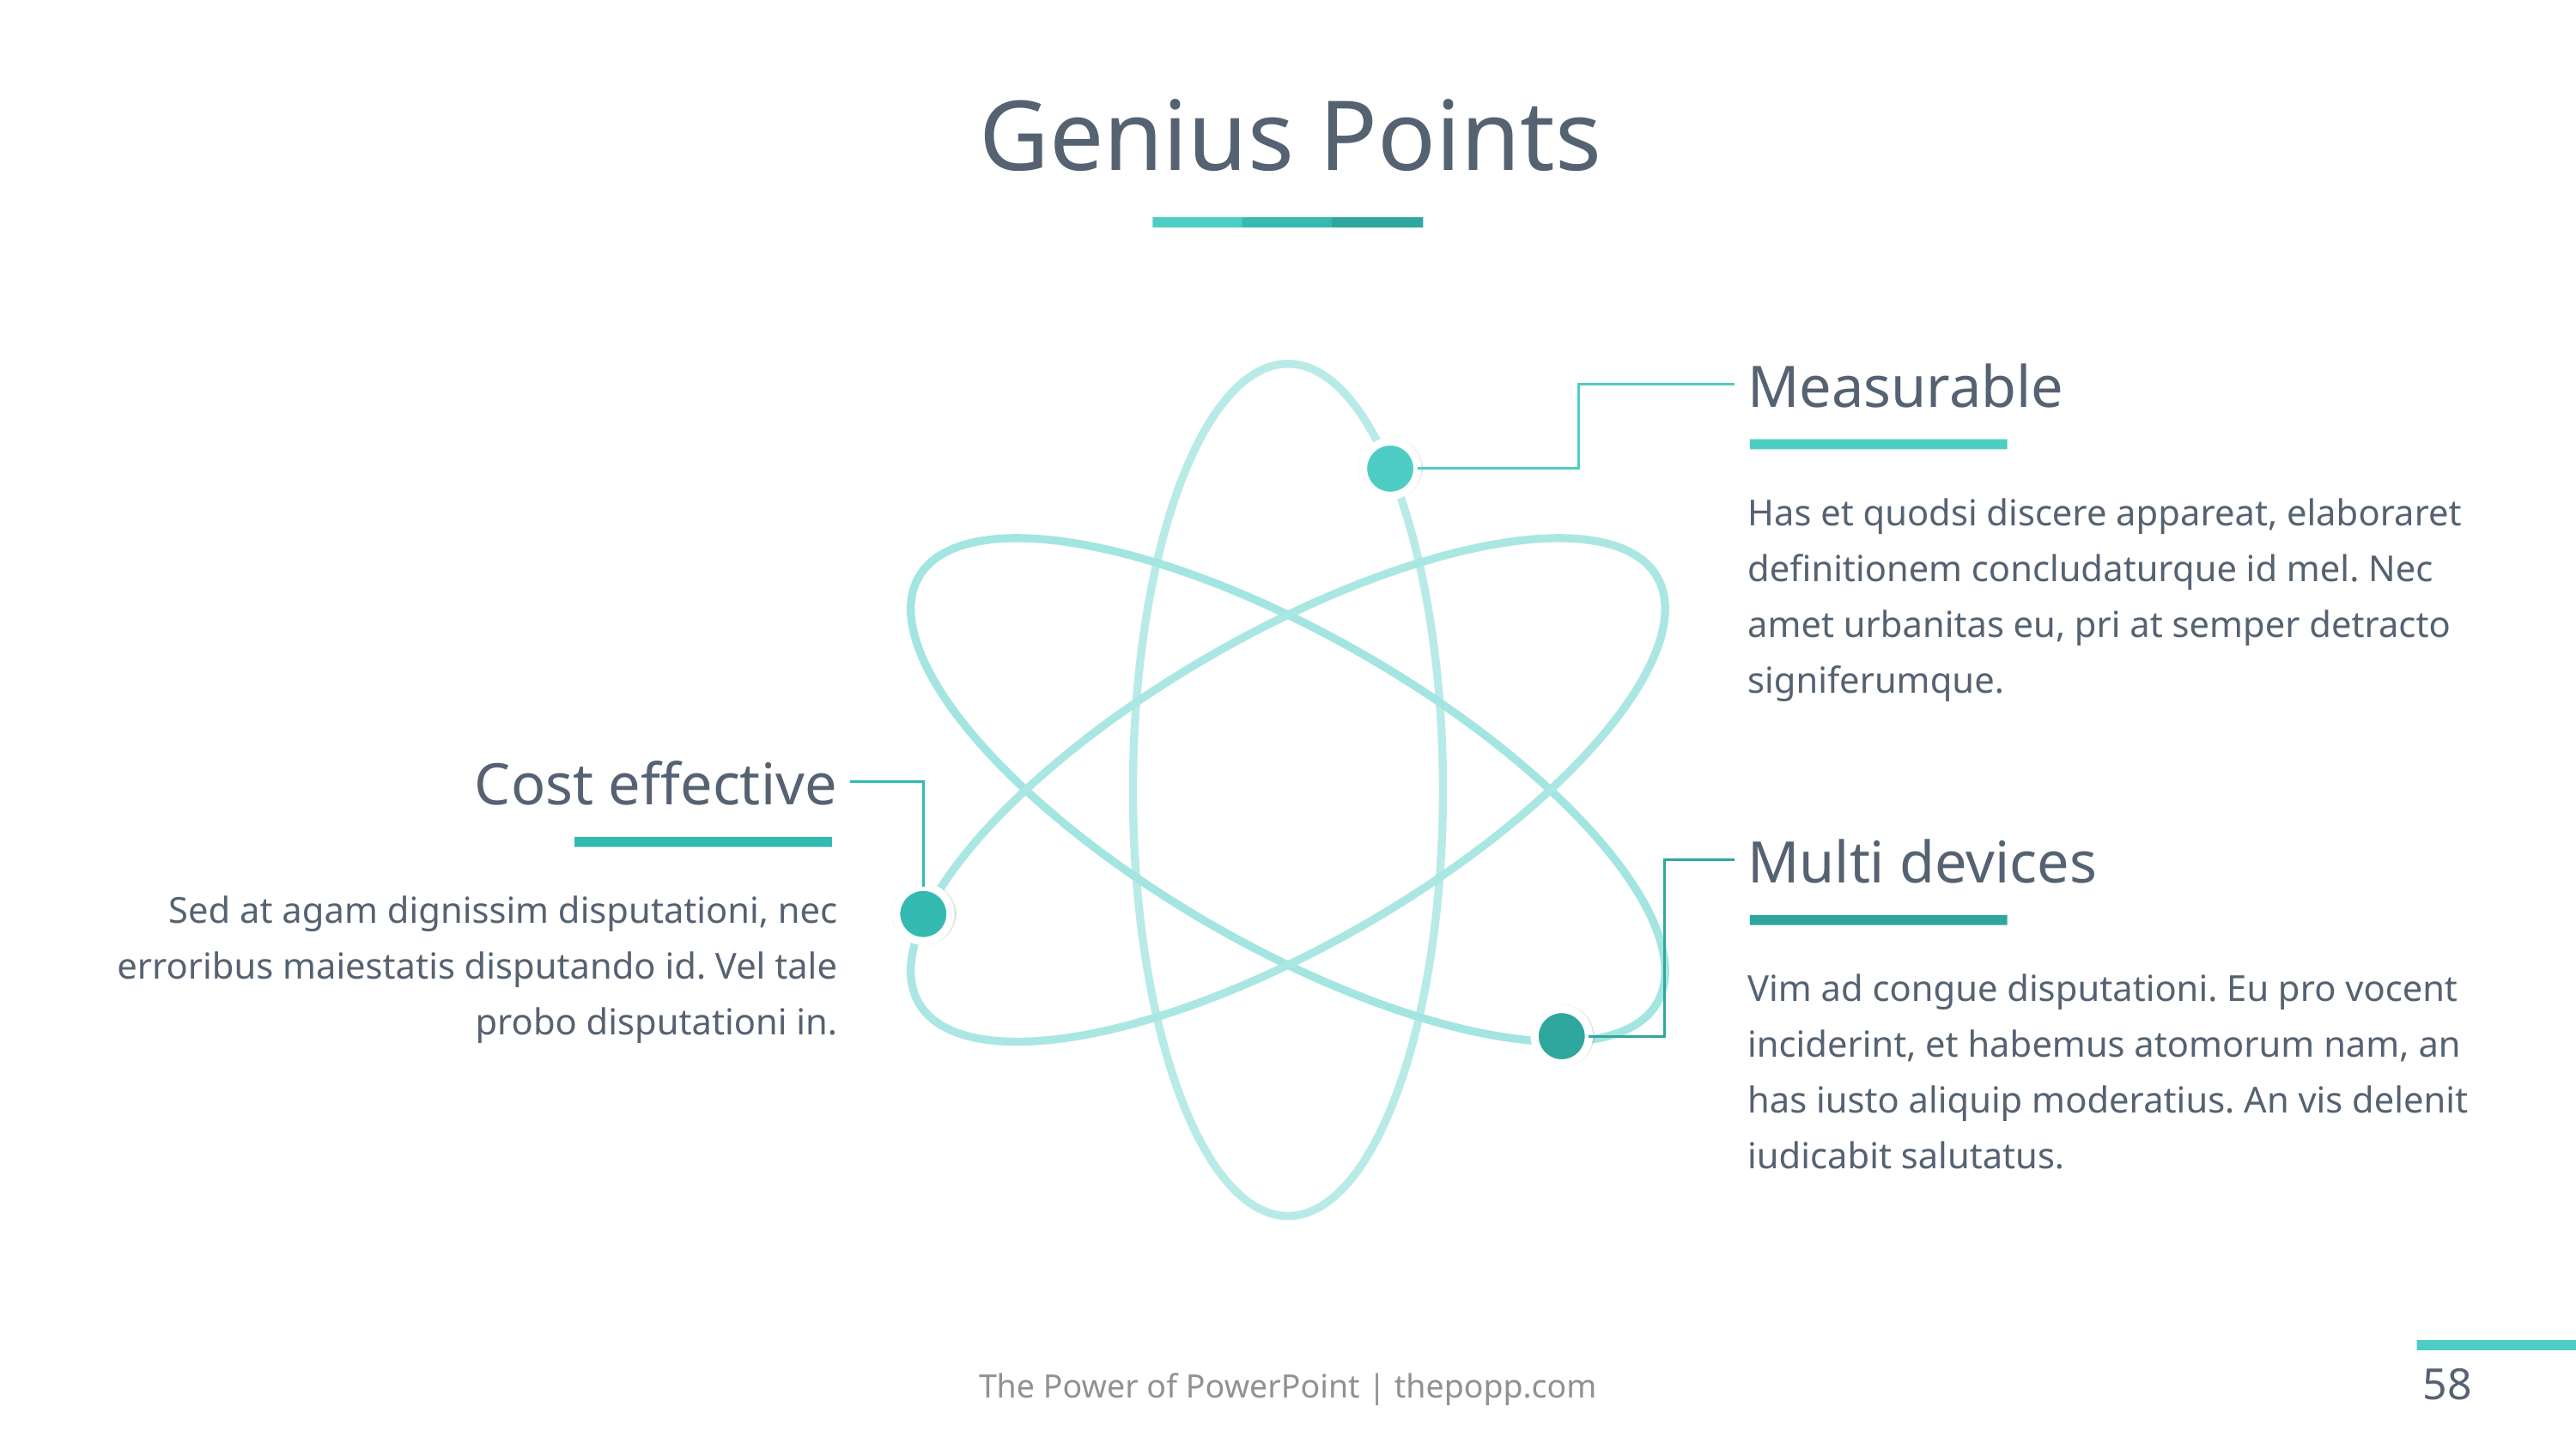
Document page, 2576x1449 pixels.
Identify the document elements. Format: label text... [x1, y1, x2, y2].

list Has et quodsi discere appareat, elaboraret definitionem concludaturque id mel. Nec amet urbanitas eu, pri at semper detracto signiferumque. [1735, 470, 2500, 724]
list Sed at agam dignissim disputationi, nec erroribus maiestatis disputando id. Vel tale probo disputationi in. [73, 868, 851, 1121]
slide_number 58 [2409, 1351, 2576, 1421]
list Vim ad congue disputationi. Eu pro vocent inciderint, et habemus atomorum nam, an has iusto aliquip moderatius. An vis delenit iudicabit salutatus. [1735, 946, 2500, 1200]
footer The Power of PowerPoint | thepopp.com [853, 1349, 1723, 1427]
list Cost effective [73, 729, 851, 834]
list Measurable [1735, 331, 2500, 437]
list Multi devices [1735, 807, 2500, 912]
title Genius Points [69, 49, 2512, 230]
